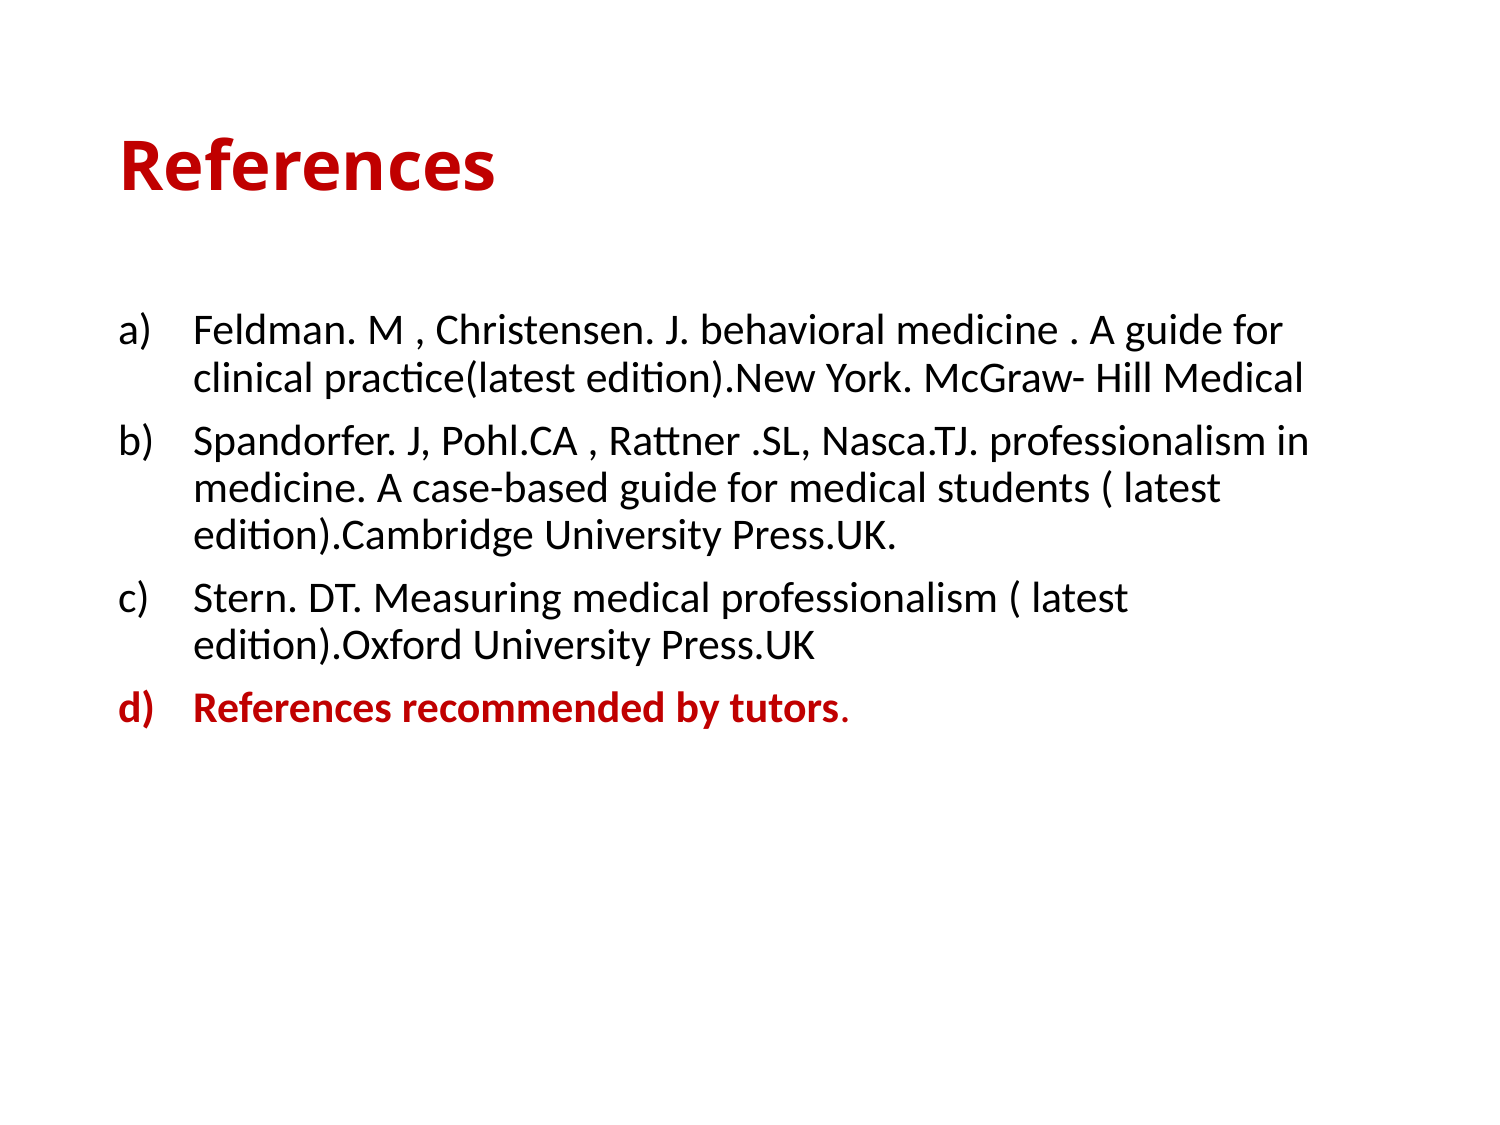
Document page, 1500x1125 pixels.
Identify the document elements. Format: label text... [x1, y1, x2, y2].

title References [103, 59, 1397, 278]
list Feldman. M , Christensen. J. behavioral medicine . A guide for clinical practice(latest edition).New York. McGraw- Hill Medical Spandorfer. J, Pohl.CA , Rattner .SL, Nasca.TJ. professionalism in medicine. A case-based guide for medical students ( latest edition).Cambridge University Press.UK. Stern. DT. Measuring medical professionalism ( latest edition).Oxford University Press.UK References recommended by tutors. [103, 299, 1397, 1014]
